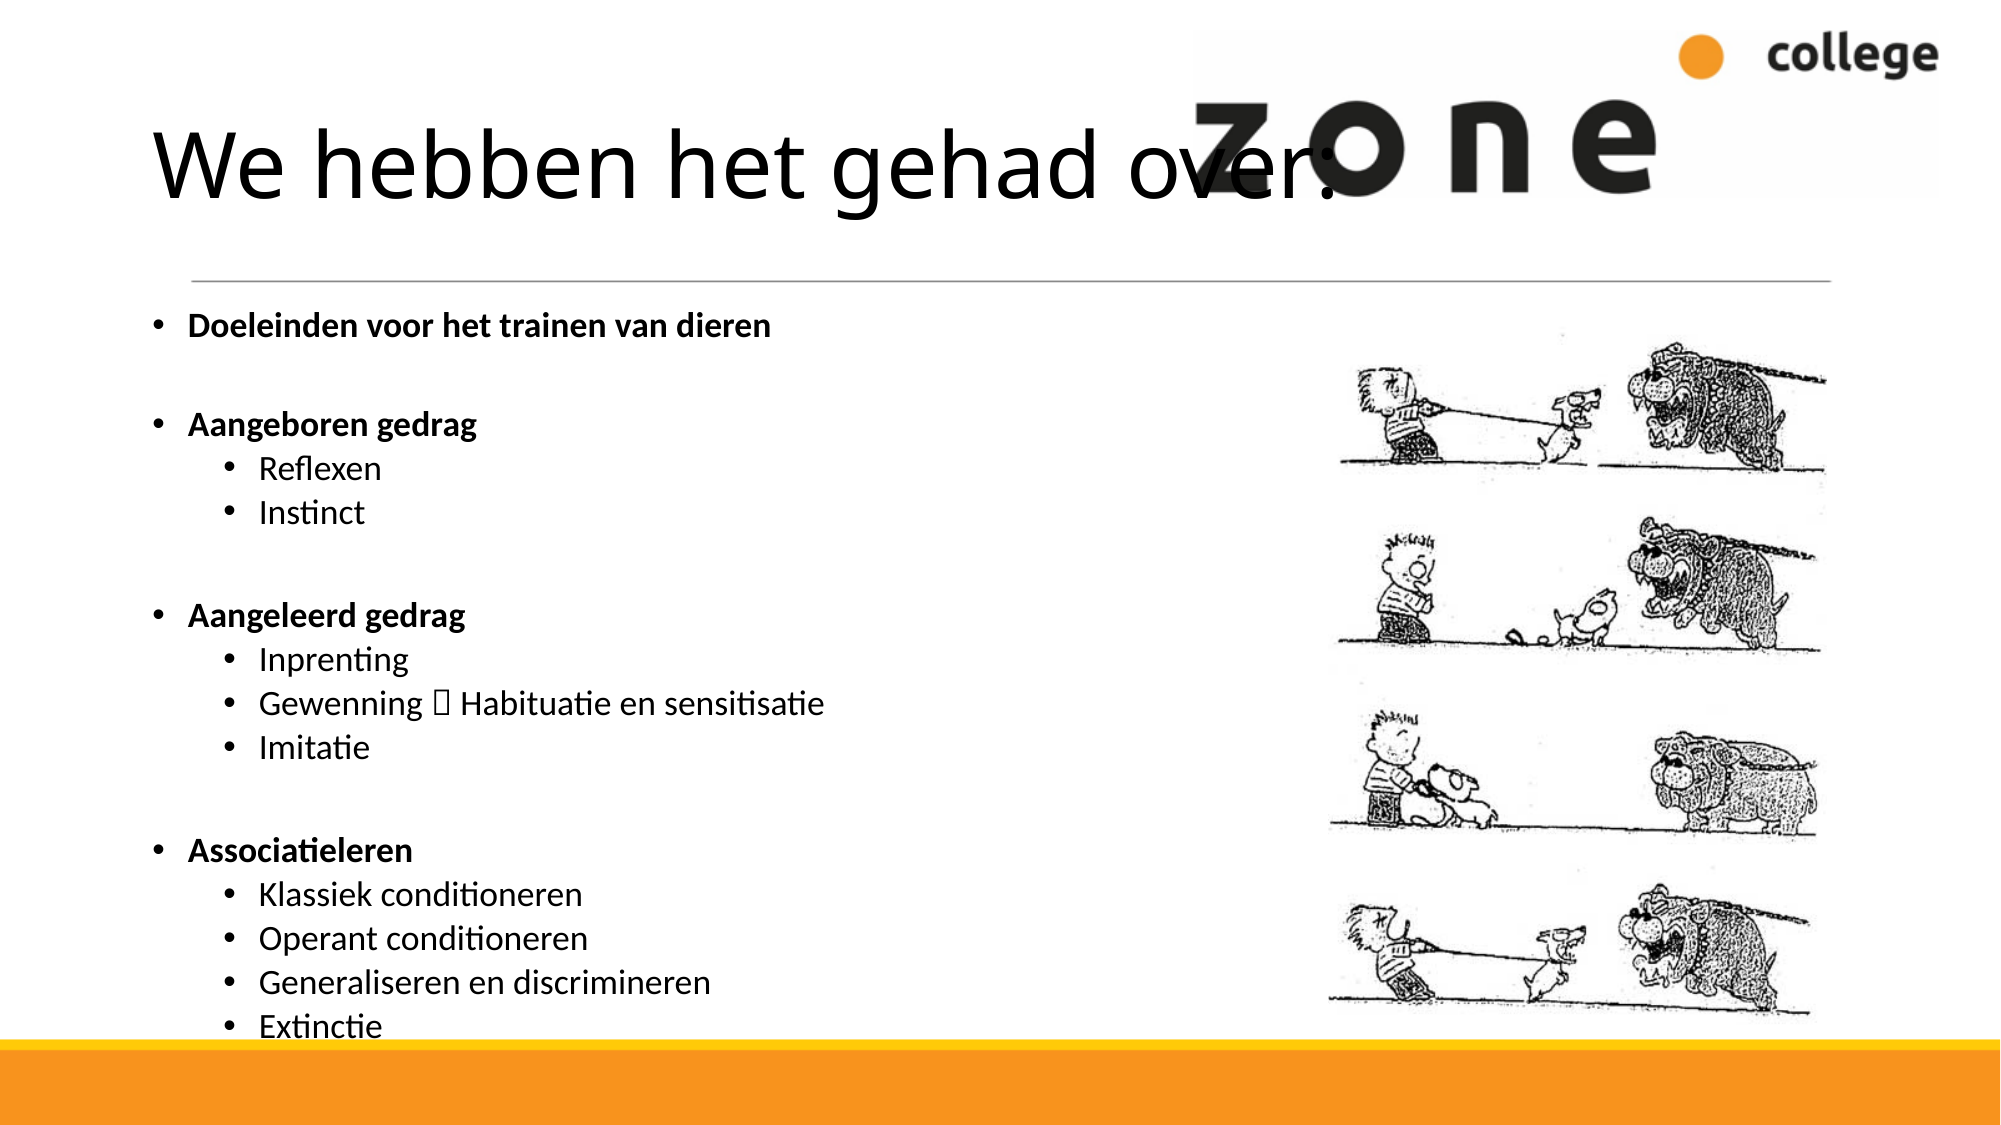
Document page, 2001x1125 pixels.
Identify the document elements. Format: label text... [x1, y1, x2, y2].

list Doeleinden voor het trainen van dieren Aangeboren gedrag Reflexen Instinct Aangeleerd gedrag Inprenting Gewenning  Habituatie en sensitisatie Imitatie Associatieleren Klassiek conditioneren Operant conditioneren Generaliseren en discrimineren Extinctie [137, 299, 1863, 1055]
title We hebben het gehad over: [137, 59, 1863, 278]
picture [0, 0, 2001, 1125]
